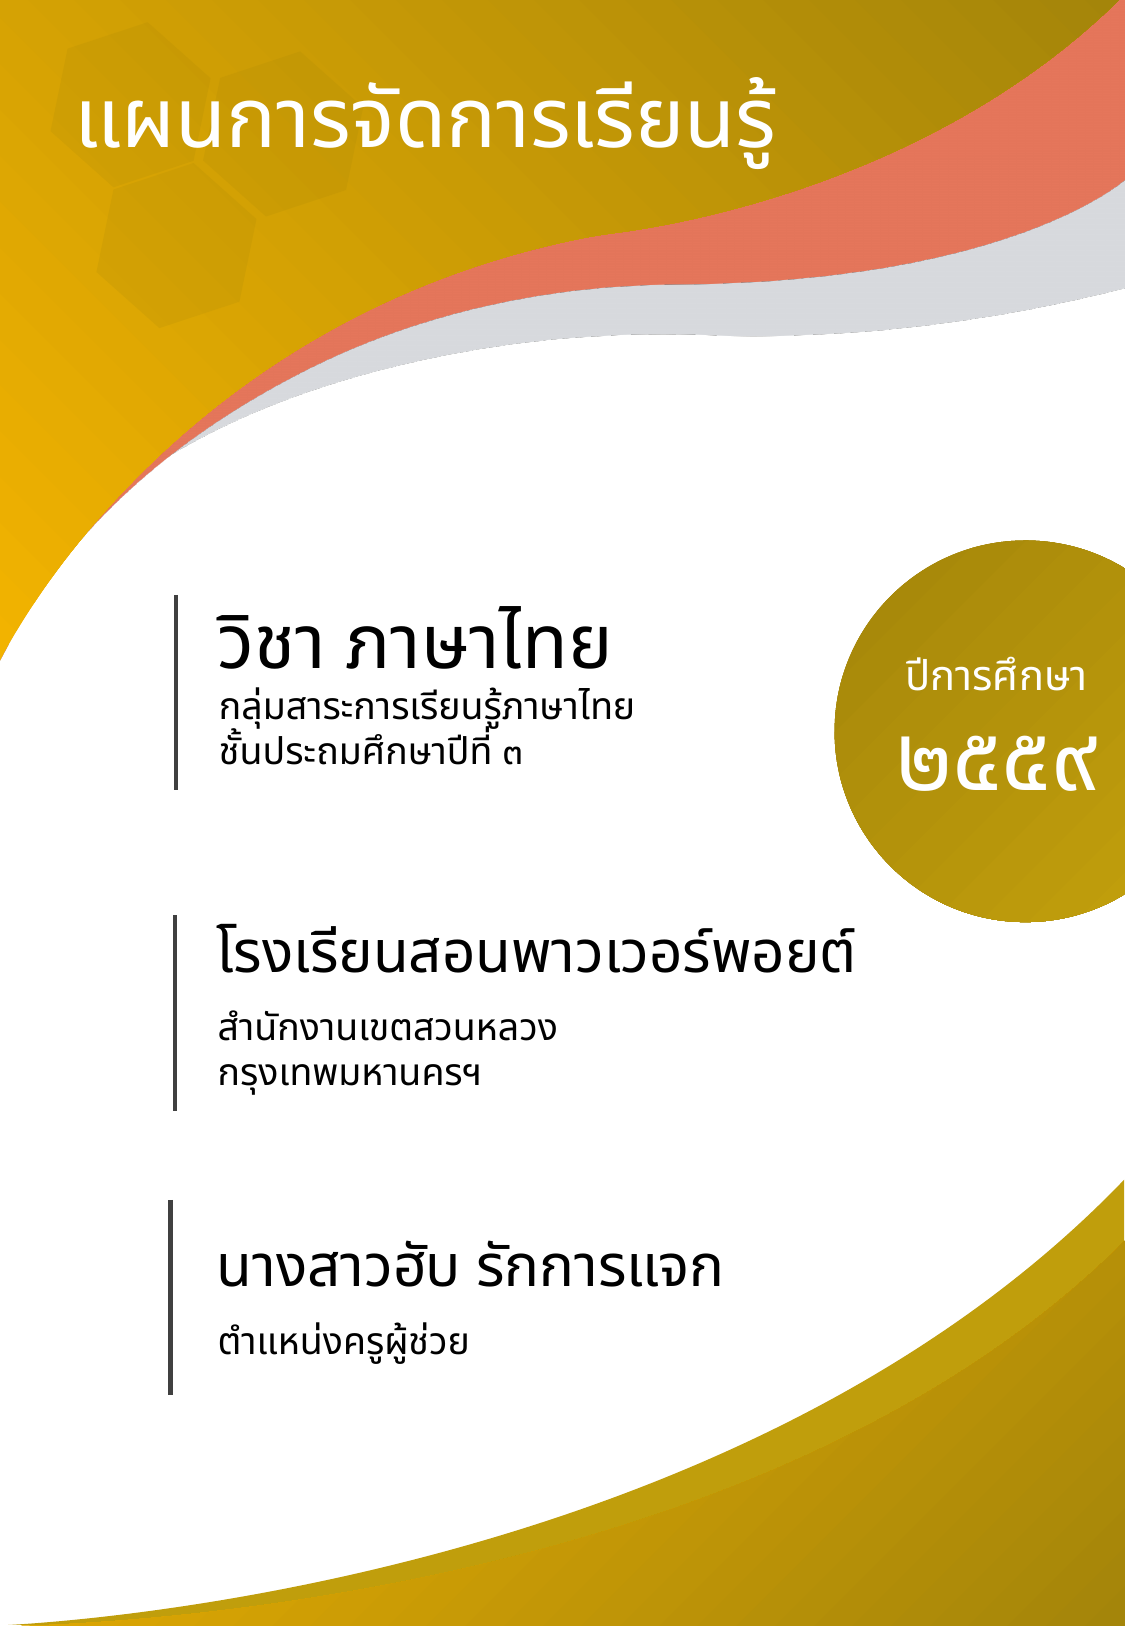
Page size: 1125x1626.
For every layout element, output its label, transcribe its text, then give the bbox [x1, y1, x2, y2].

text_box นางสาวฮับ รักการแจก [201, 1221, 817, 1306]
text_box โรงเรียนสอนพาวเวอร์พอยต์ [201, 906, 1125, 992]
text_box วิชา ภาษาไทย [203, 661, 787, 692]
picture [0, 0, 1125, 661]
text_box [8, 1179, 1125, 1625]
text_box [50, 22, 363, 328]
text_box ตำแหน่งครูผู้ช่วย [203, 1309, 787, 1369]
text_box สำนักงานเขตสวนหลวง กรุงเทพมหานครฯ [203, 995, 787, 1100]
text_box ปีการศึกษา ๒๕๕๙ [813, 661, 1125, 817]
text_box [49, 1240, 1125, 1625]
text_box [854, 817, 1125, 906]
text_box กลุ่มสาระการเรียนรู้ภาษาไทย ชั้นประถมศึกษาปีที่ ๓ [204, 674, 788, 780]
